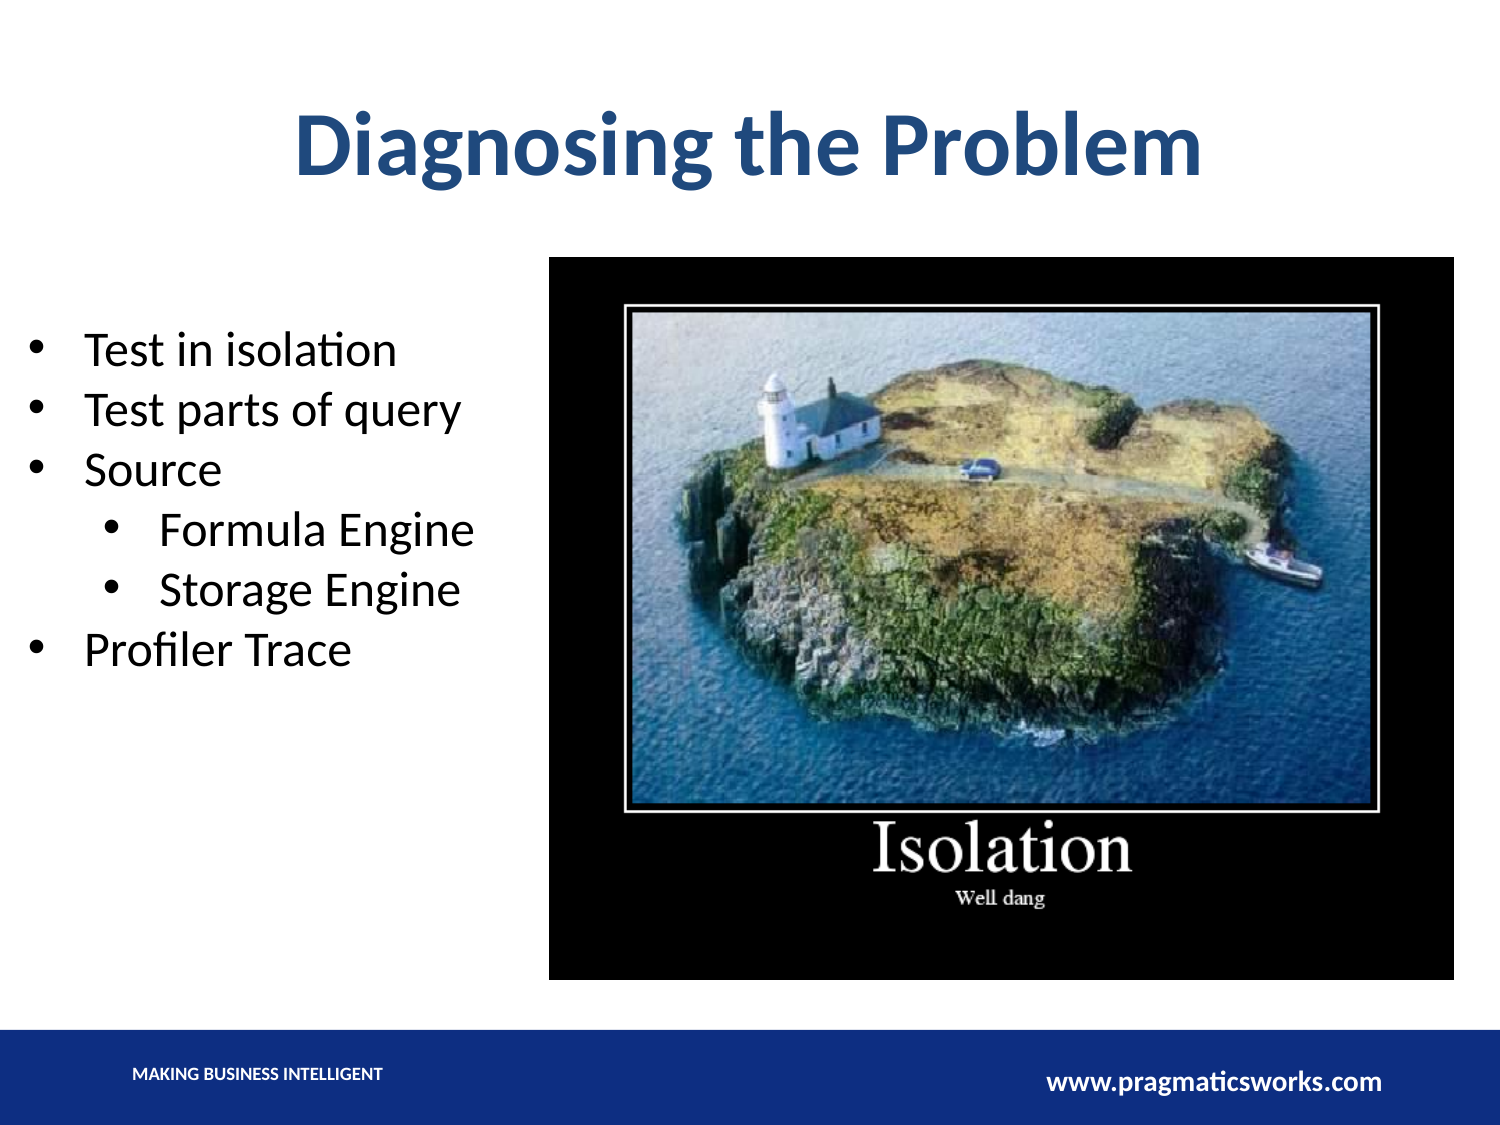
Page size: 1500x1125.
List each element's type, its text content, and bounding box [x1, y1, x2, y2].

picture [549, 256, 1454, 980]
title Diagnosing the Problem [75, 45, 1425, 233]
text_box Test in isolation Test parts of query Source Formula Engine Storage Engine Profiler Trace [13, 308, 544, 684]
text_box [0, 1029, 1500, 1125]
